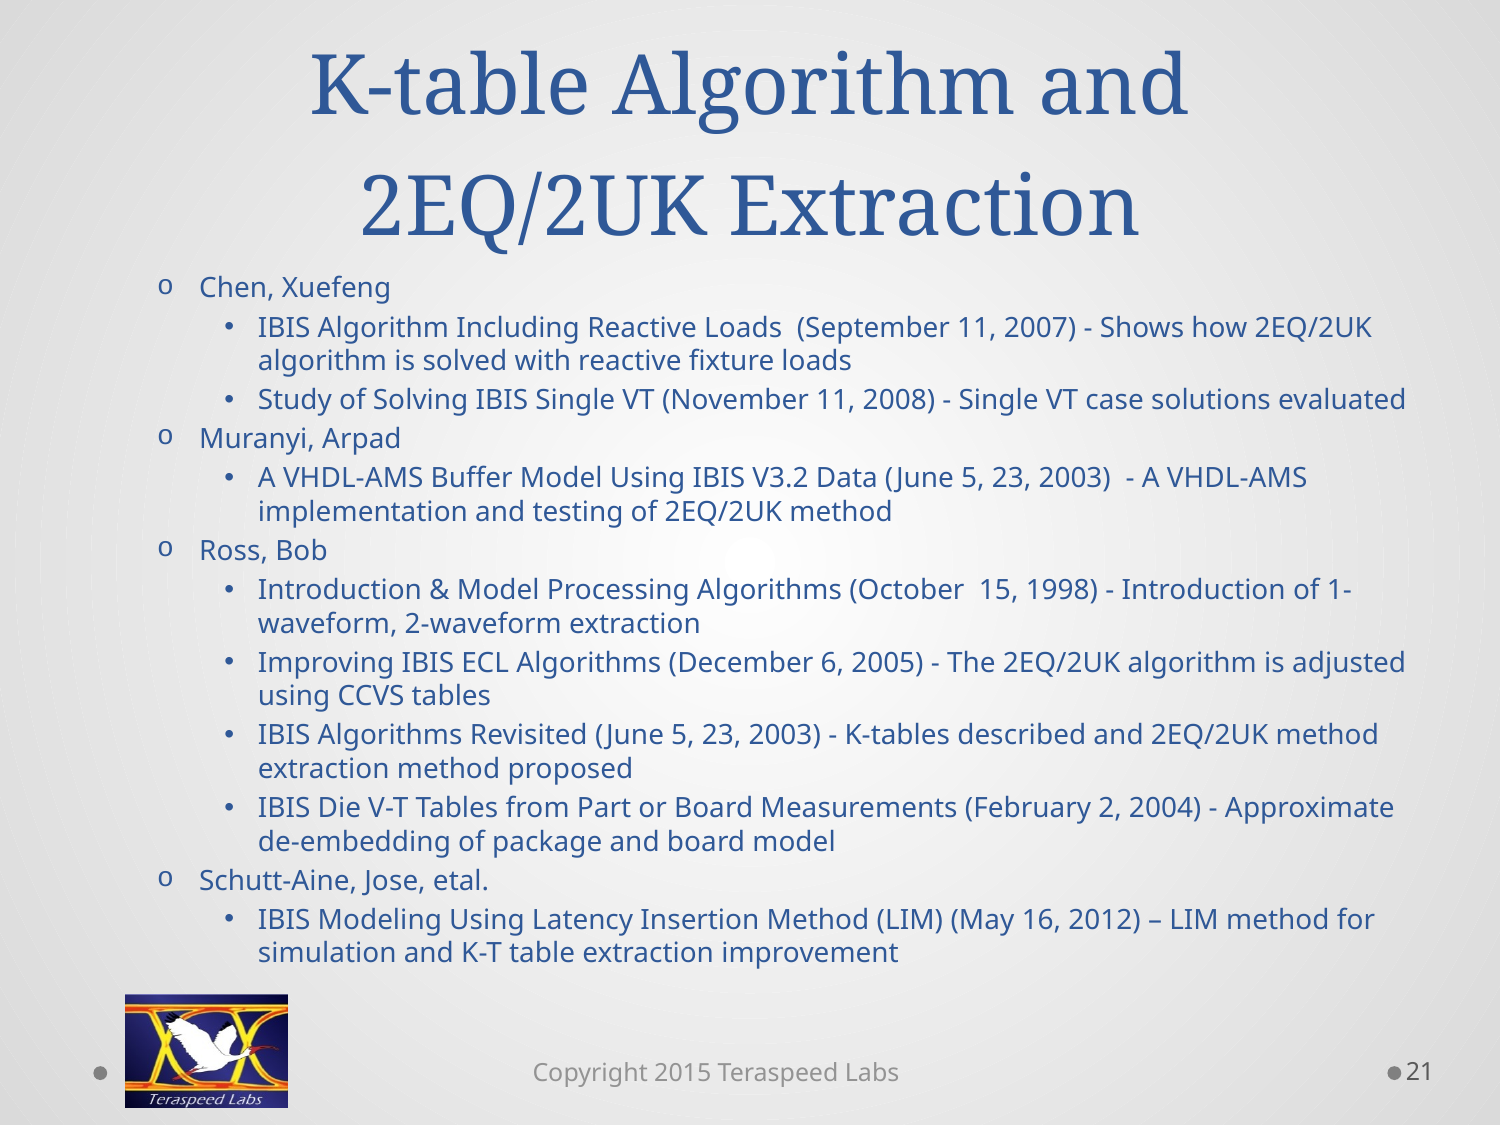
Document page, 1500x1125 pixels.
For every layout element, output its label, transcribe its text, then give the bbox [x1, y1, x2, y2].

picture [125, 1005, 288, 1108]
footer Copyright 2015 Teraspeed Labs [525, 1043, 993, 1103]
list Chen, Xuefeng IBIS Algorithm Including Reactive Loads (September 11, 2007) - Shows how 2EQ/2UK algorithm is solved with reactive fixture loads Study of Solving IBIS Single VT (November 11, 2008) - Single VT case solutions evaluated Muranyi, Arpad A VHDL-AMS Buffer Model Using IBIS V3.2 Data (June 5, 23, 2003) - A VHDL-AMS implementation and testing of 2EQ/2UK method Ross, Bob Introduction & Model Processing Algorithms (October 15, 1998) - Introduction of 1-waveform, 2-waveform extraction Improving IBIS ECL Algorithms (December 6, 2005) - The 2EQ/2UK algorithm is adjusted using CCVS tables IBIS Algorithms Revisited (June 5, 23, 2003) - K-tables described and 2EQ/2UK method extraction method proposed IBIS Die V-T Tables from Part or Board Measurements (February 2, 2004) - Approximate de-embedding of package and board model Schutt-Aine, Jose, etal. IBIS Modeling Using Latency Insertion Method (LIM) (May 16, 2012) – LIM method for simulation and K-T table extraction improvement [75, 262, 1425, 1005]
title K-table Algorithm and 2EQ/2UK Extraction [75, 0, 1425, 262]
slide_number 21 [1401, 1042, 1494, 1103]
